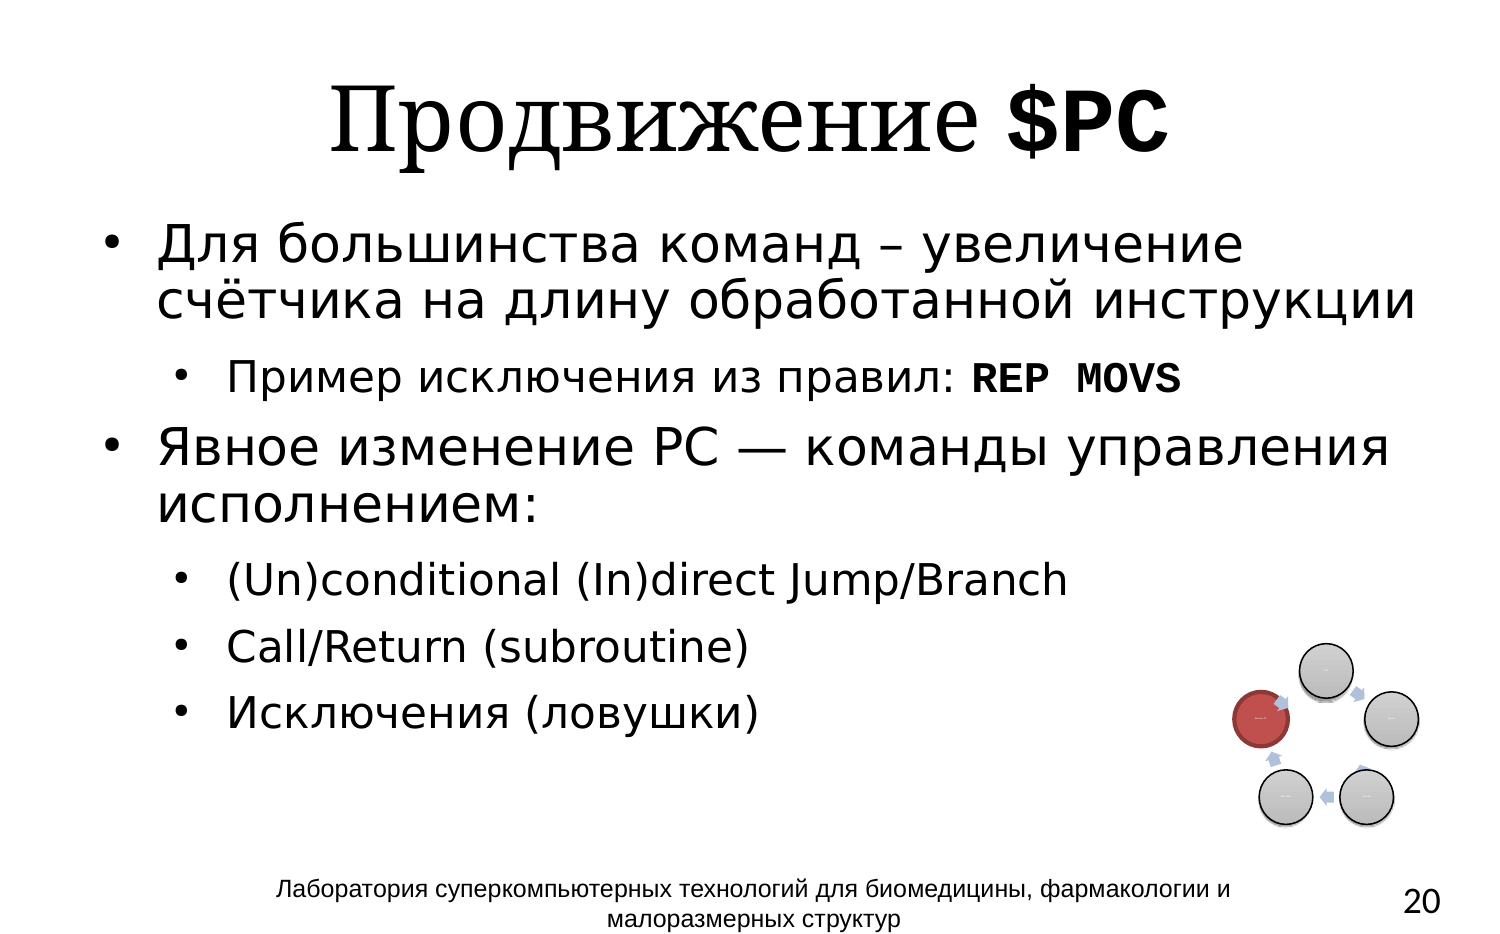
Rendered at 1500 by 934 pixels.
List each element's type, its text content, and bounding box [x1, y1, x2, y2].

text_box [1233, 643, 1419, 825]
title Продвижение $PC [75, 37, 1425, 193]
list Для большинства команд – увеличение счётчика на длину обработанной инструкции Пример исключения из правил: REP MOVS Явное изменение PC — команды управления исполнением: (Un)conditional (In)direct Jump/Branch Call/Return (subroutine) Исключения (ловушки) [85, 217, 1436, 834]
text_box Лаборатория суперкомпьютерных технологий для биомедицины, фармакологии и малоразмерных структур [171, 864, 1338, 915]
text_box 20 [1387, 868, 1473, 918]
